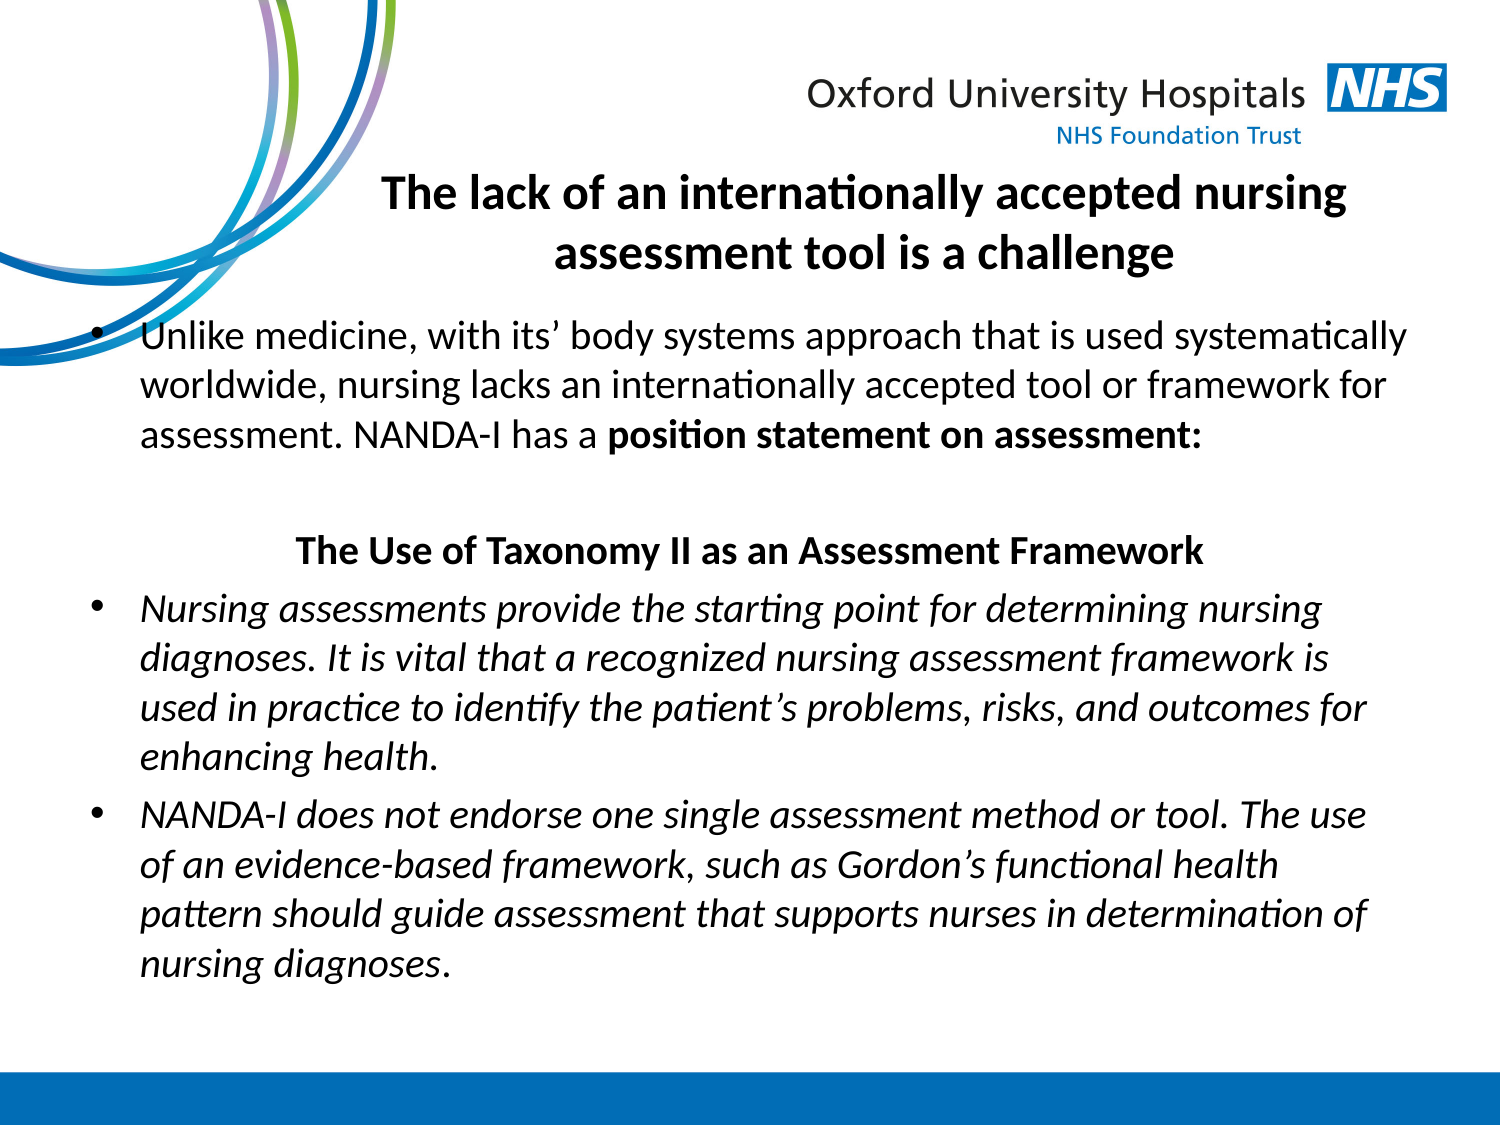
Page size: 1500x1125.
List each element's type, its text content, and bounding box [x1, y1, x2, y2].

title The lack of an internationally accepted nursing assessment tool is a challenge [303, 151, 1425, 289]
picture [0, 0, 1500, 1125]
list Unlike medicine, with its’ body systems approach that is used systematically worldwide, nursing lacks an internationally accepted tool or framework for assessment. NANDA-I has a position statement on assessment: The Use of Taxonomy II as an Assessment Framework Nursing assessments provide the starting point for determining nursing diagnoses. It is vital that a recognized nursing assessment framework is used in practice to identify the patient’s problems, risks, and outcomes for enhancing health. NANDA-I does not endorse one single assessment method or tool. The use of an evidence-based framework, such as Gordon’s functional health pattern should guide assessment that supports nurses in determination of nursing diagnoses. [75, 300, 1425, 1005]
